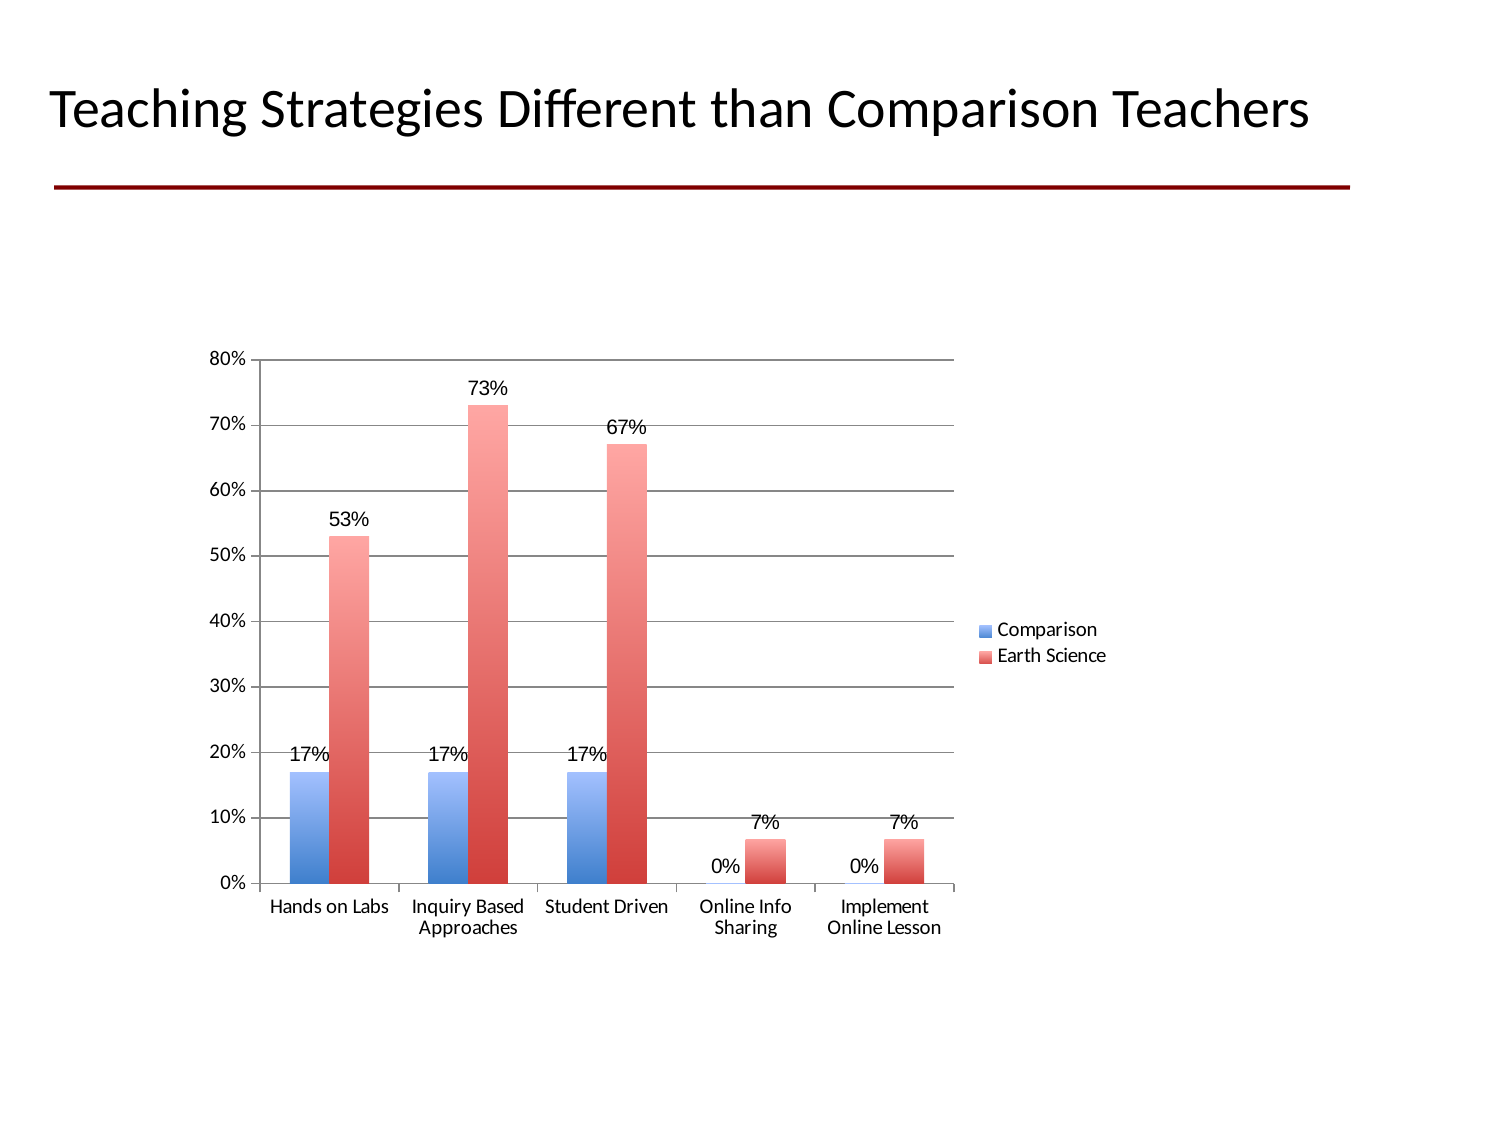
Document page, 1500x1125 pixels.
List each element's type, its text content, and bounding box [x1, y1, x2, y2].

chart [190, 337, 1126, 952]
title Teaching Strategies Different than Comparison Teachers [0, 45, 1350, 233]
